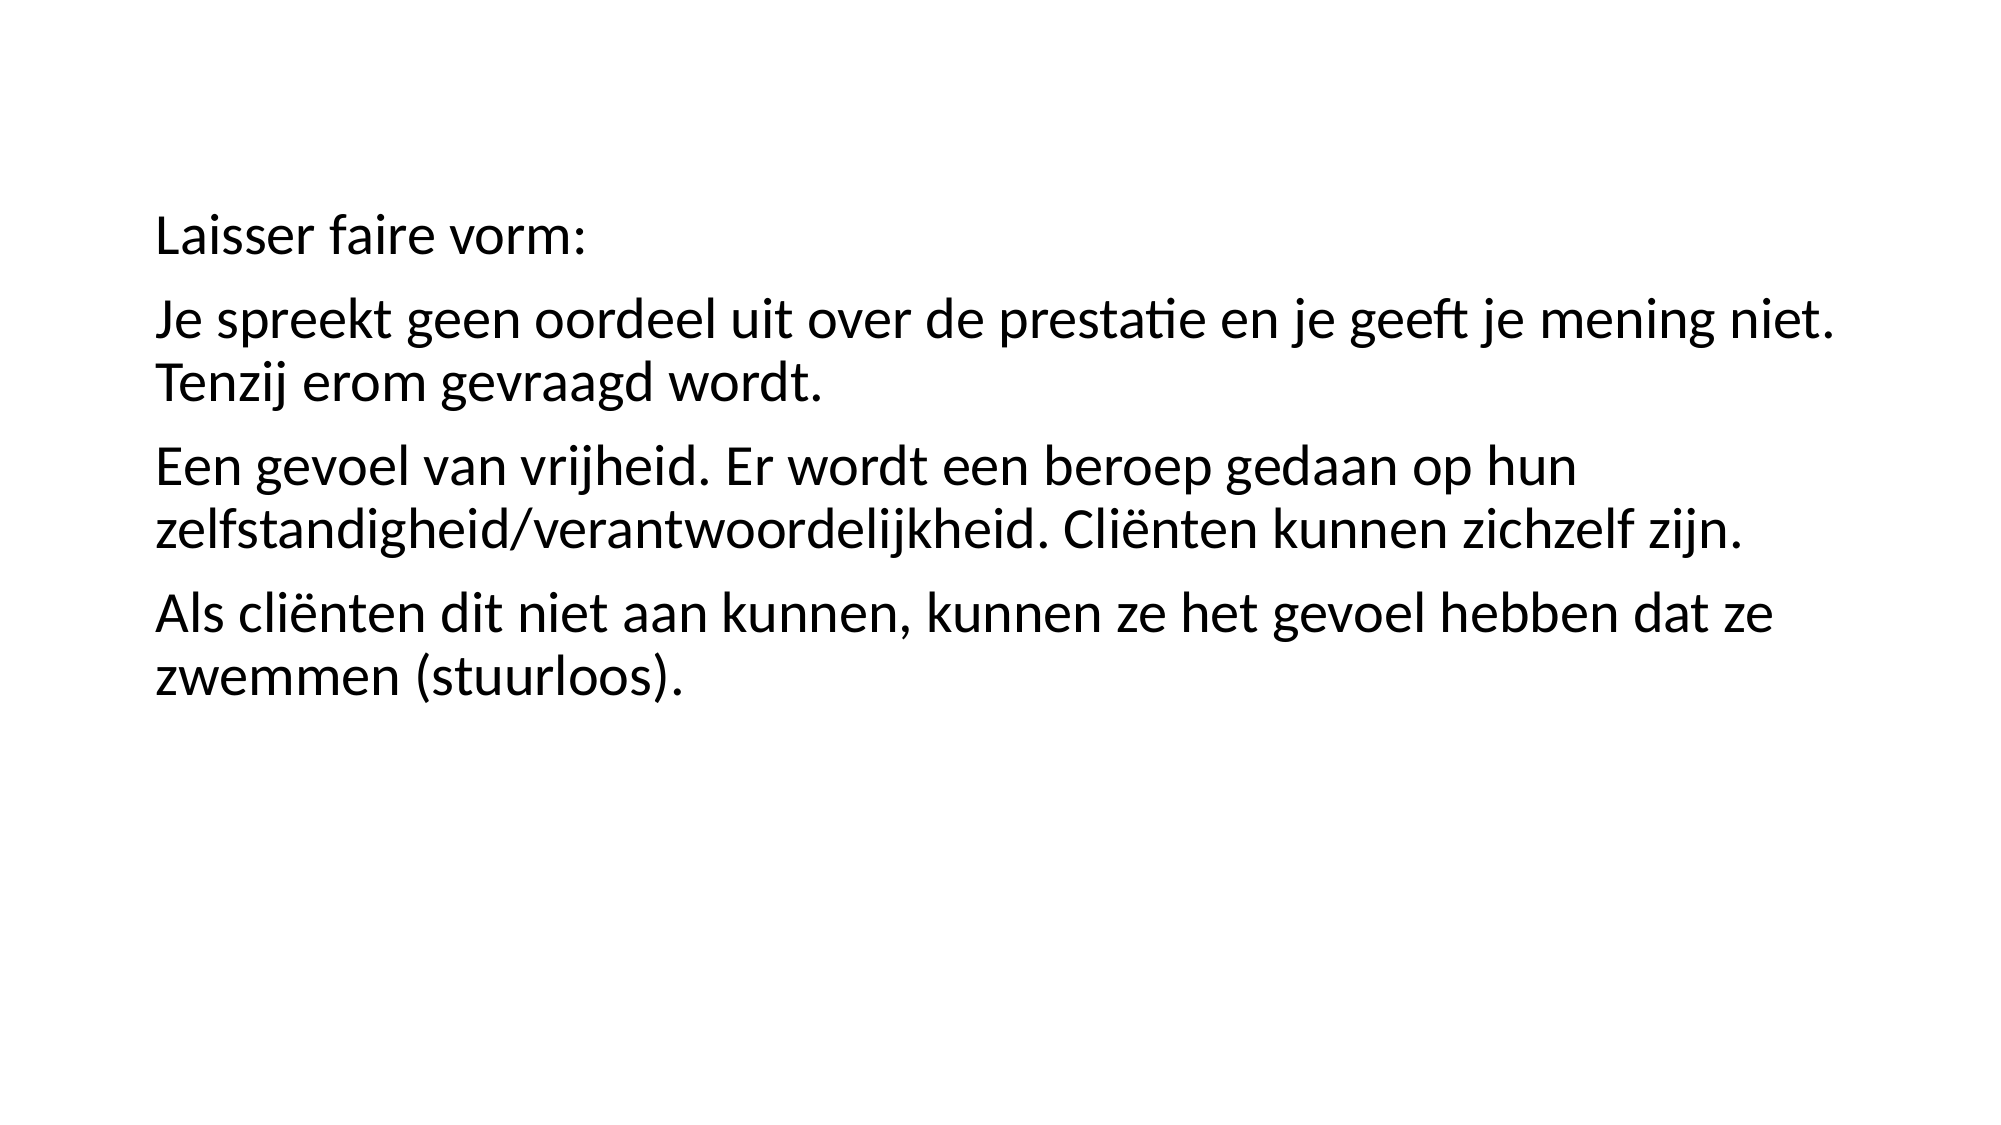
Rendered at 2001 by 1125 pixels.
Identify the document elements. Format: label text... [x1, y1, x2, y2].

list Laisser faire vorm: Je spreekt geen oordeel uit over de prestatie en je geeft je mening niet. Tenzij erom gevraagd wordt. Een gevoel van vrijheid. Er wordt een beroep gedaan op hun zelfstandigheid/verantwoordelijkheid. Cliënten kunnen zichzelf zijn. Als cliënten dit niet aan kunnen, kunnen ze het gevoel hebben dat ze zwemmen (stuurloos). [140, 197, 1866, 911]
